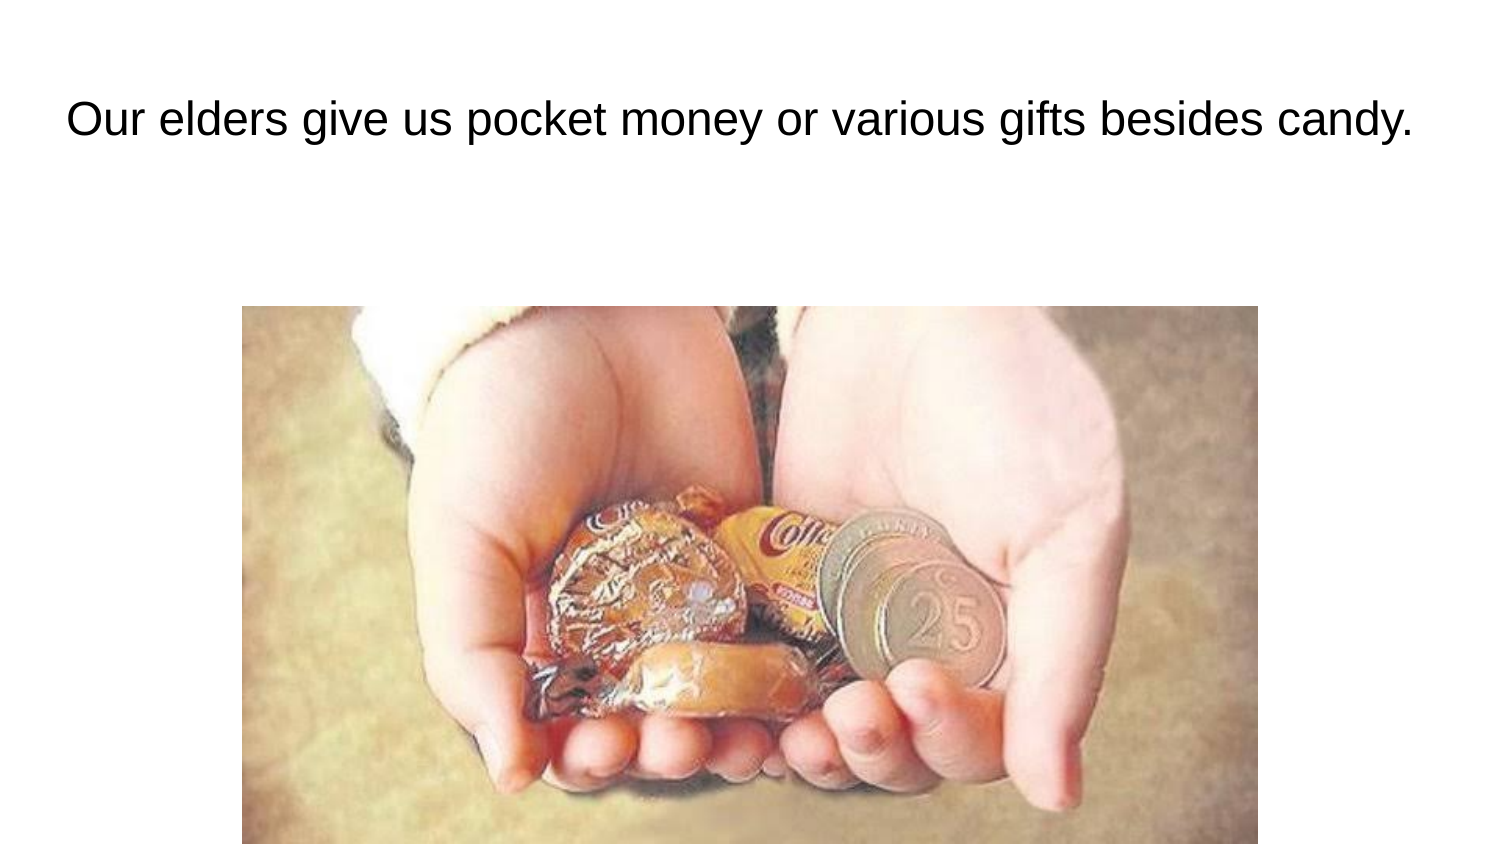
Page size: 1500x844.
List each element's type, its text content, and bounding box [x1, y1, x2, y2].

picture [241, 305, 1258, 844]
title Our elders give us pocket money or various gifts besides candy. [51, 72, 1449, 167]
